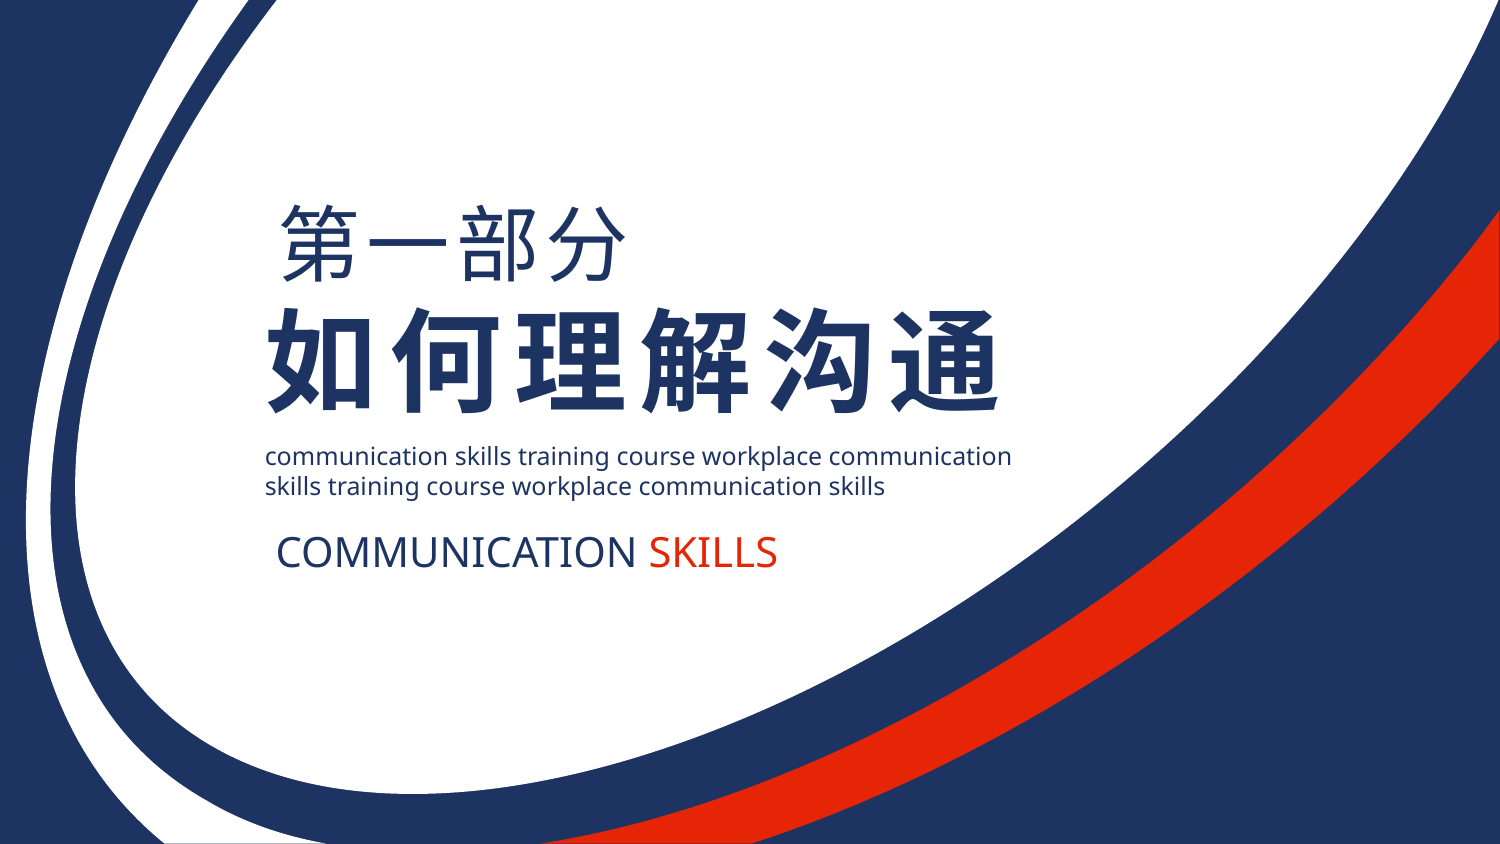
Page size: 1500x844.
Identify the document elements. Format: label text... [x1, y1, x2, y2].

text_box [540, 210, 1500, 844]
text_box [25, 0, 327, 844]
text_box COMMUNICATION SKILLS [260, 518, 794, 583]
text_box [75, 0, 1499, 794]
text_box 第一部分 [262, 184, 664, 297]
text_box communication skills training course workplace communication skills training course workplace communication skills [249, 432, 1038, 508]
text_box 如何理解沟通 [249, 283, 1088, 420]
